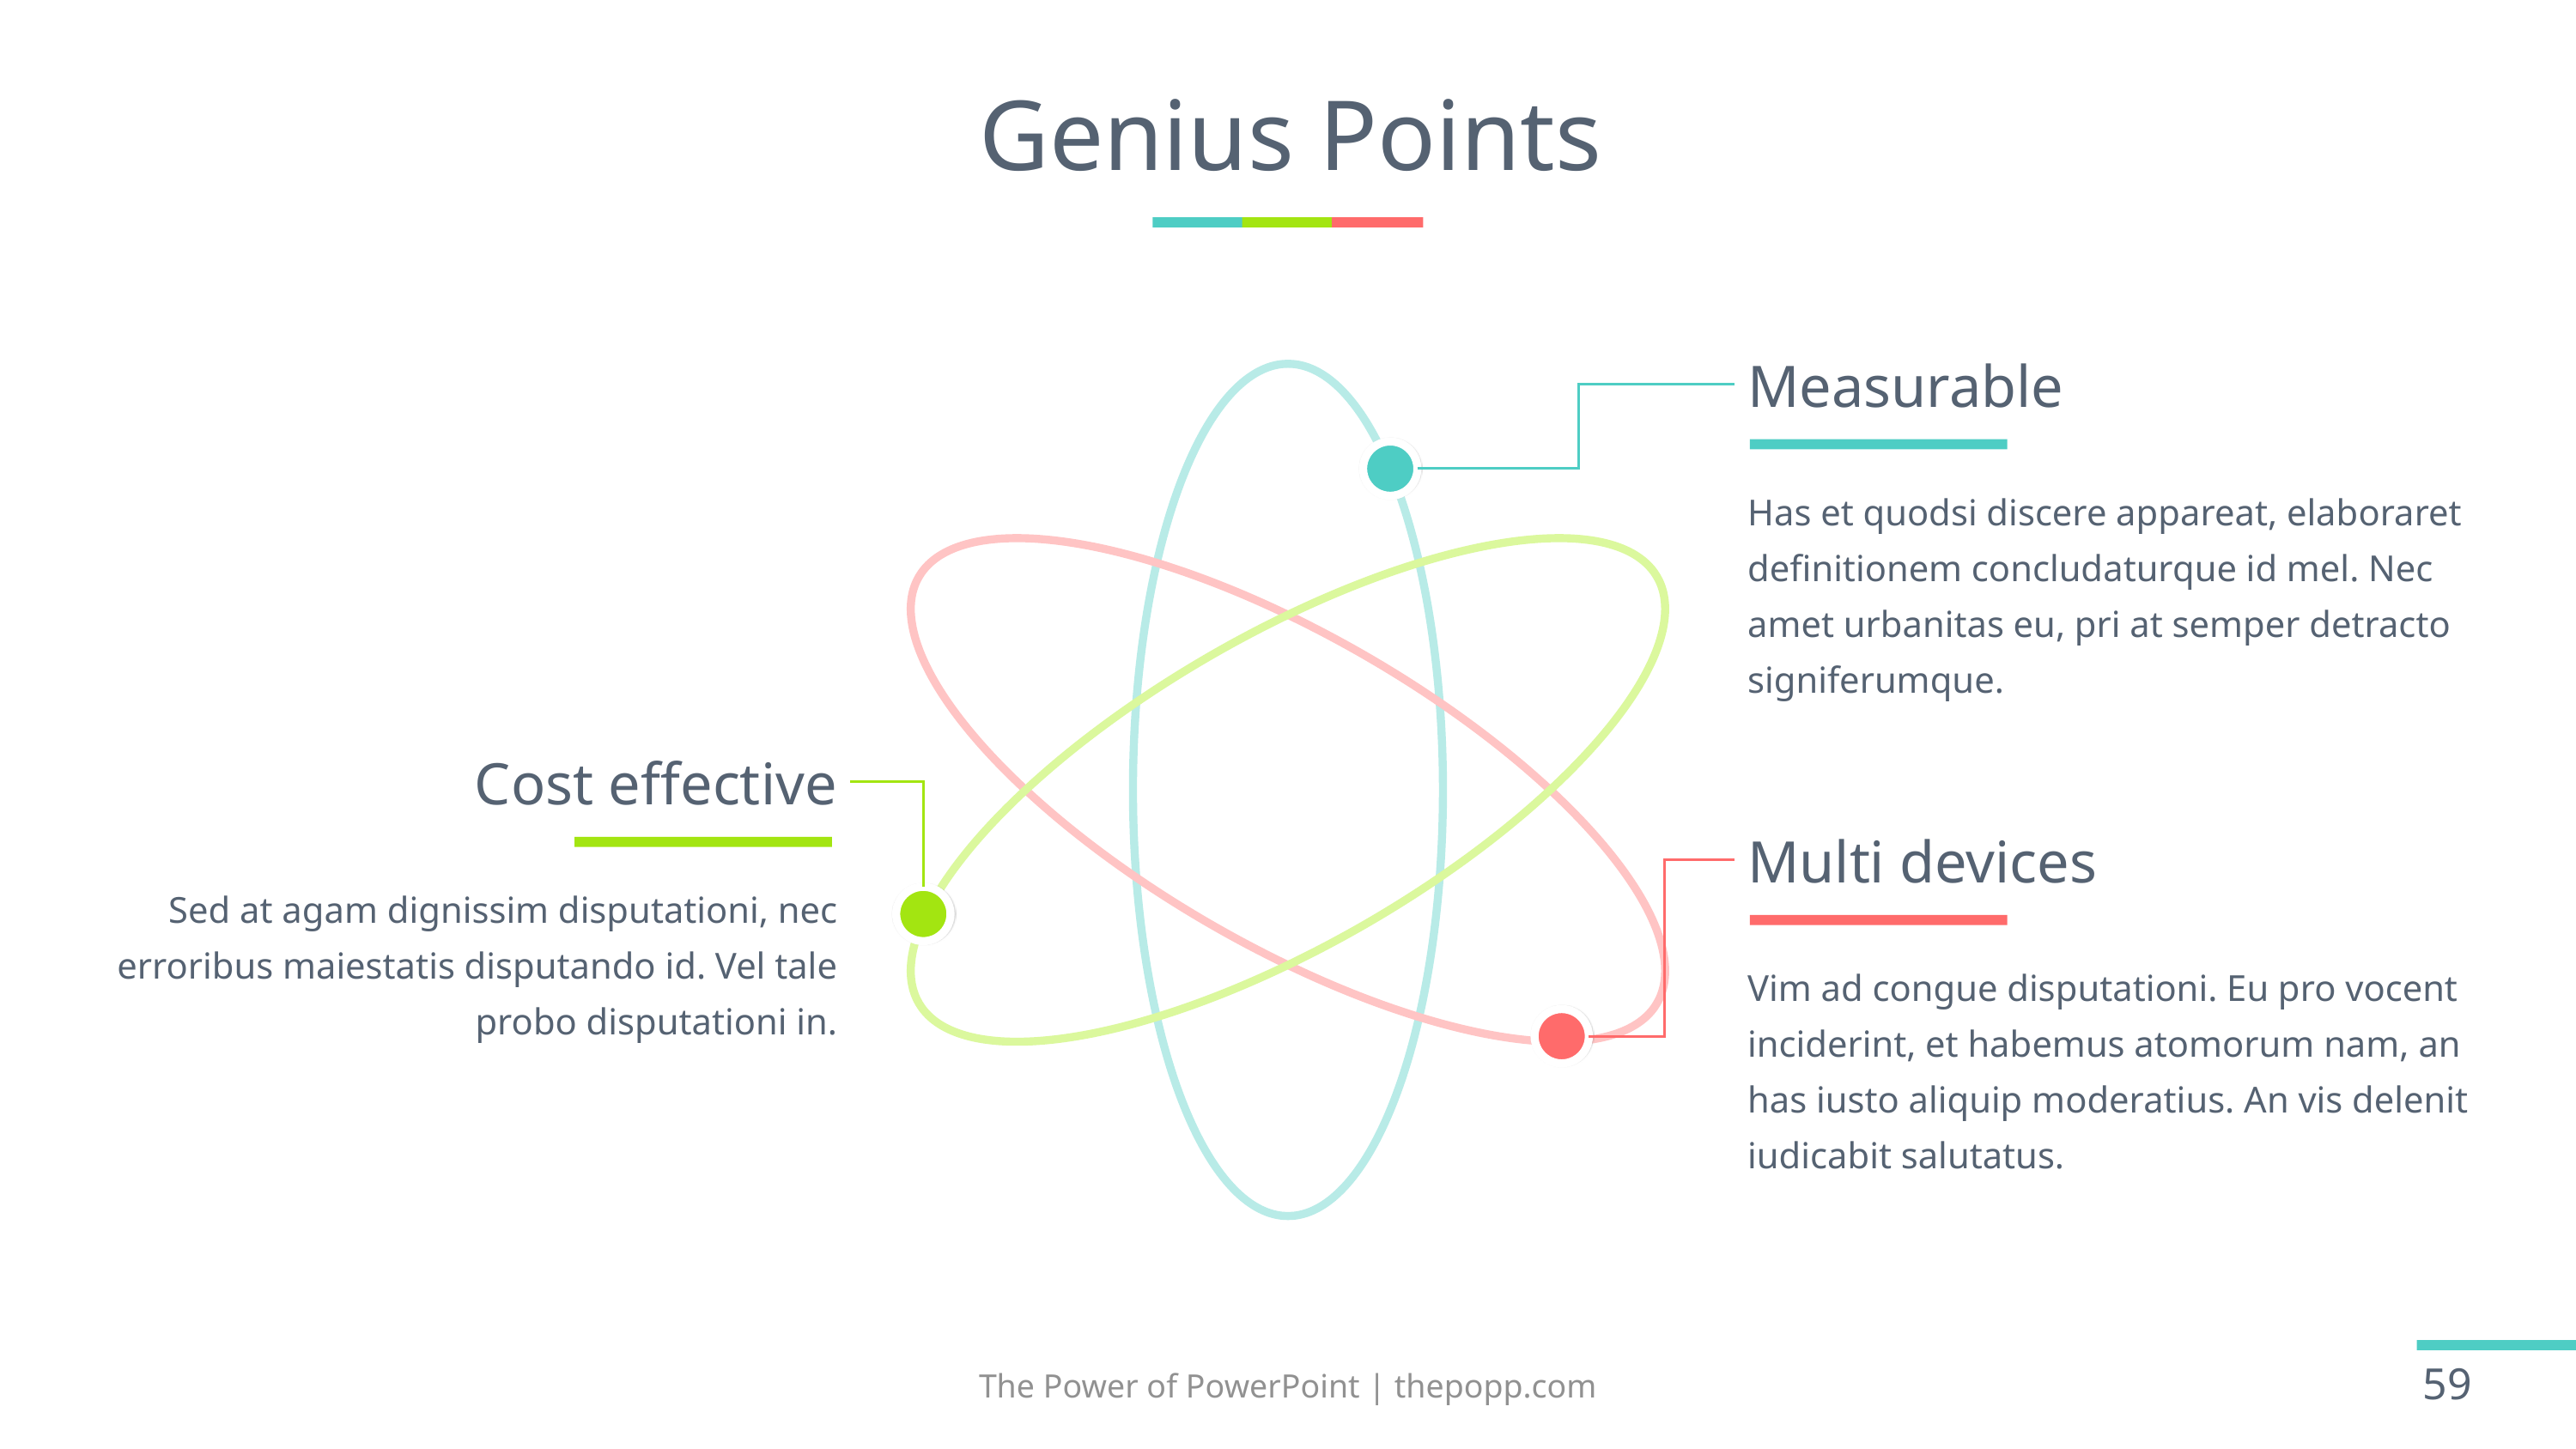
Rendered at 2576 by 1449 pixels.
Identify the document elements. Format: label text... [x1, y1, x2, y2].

slide_number 59 [2409, 1351, 2576, 1421]
footer The Power of PowerPoint | thepopp.com [853, 1349, 1723, 1427]
list Has et quodsi discere appareat, elaboraret definitionem concludaturque id mel. Nec amet urbanitas eu, pri at semper detracto signiferumque. [1735, 470, 2500, 724]
title Genius Points [69, 49, 2512, 230]
list Sed at agam dignissim disputationi, nec erroribus maiestatis disputando id. Vel tale probo disputationi in. [73, 868, 851, 1121]
list Multi devices [1735, 807, 2500, 912]
list Measurable [1735, 331, 2500, 437]
list Cost effective [73, 729, 851, 834]
list Vim ad congue disputationi. Eu pro vocent inciderint, et habemus atomorum nam, an has iusto aliquip moderatius. An vis delenit iudicabit salutatus. [1735, 946, 2500, 1200]
